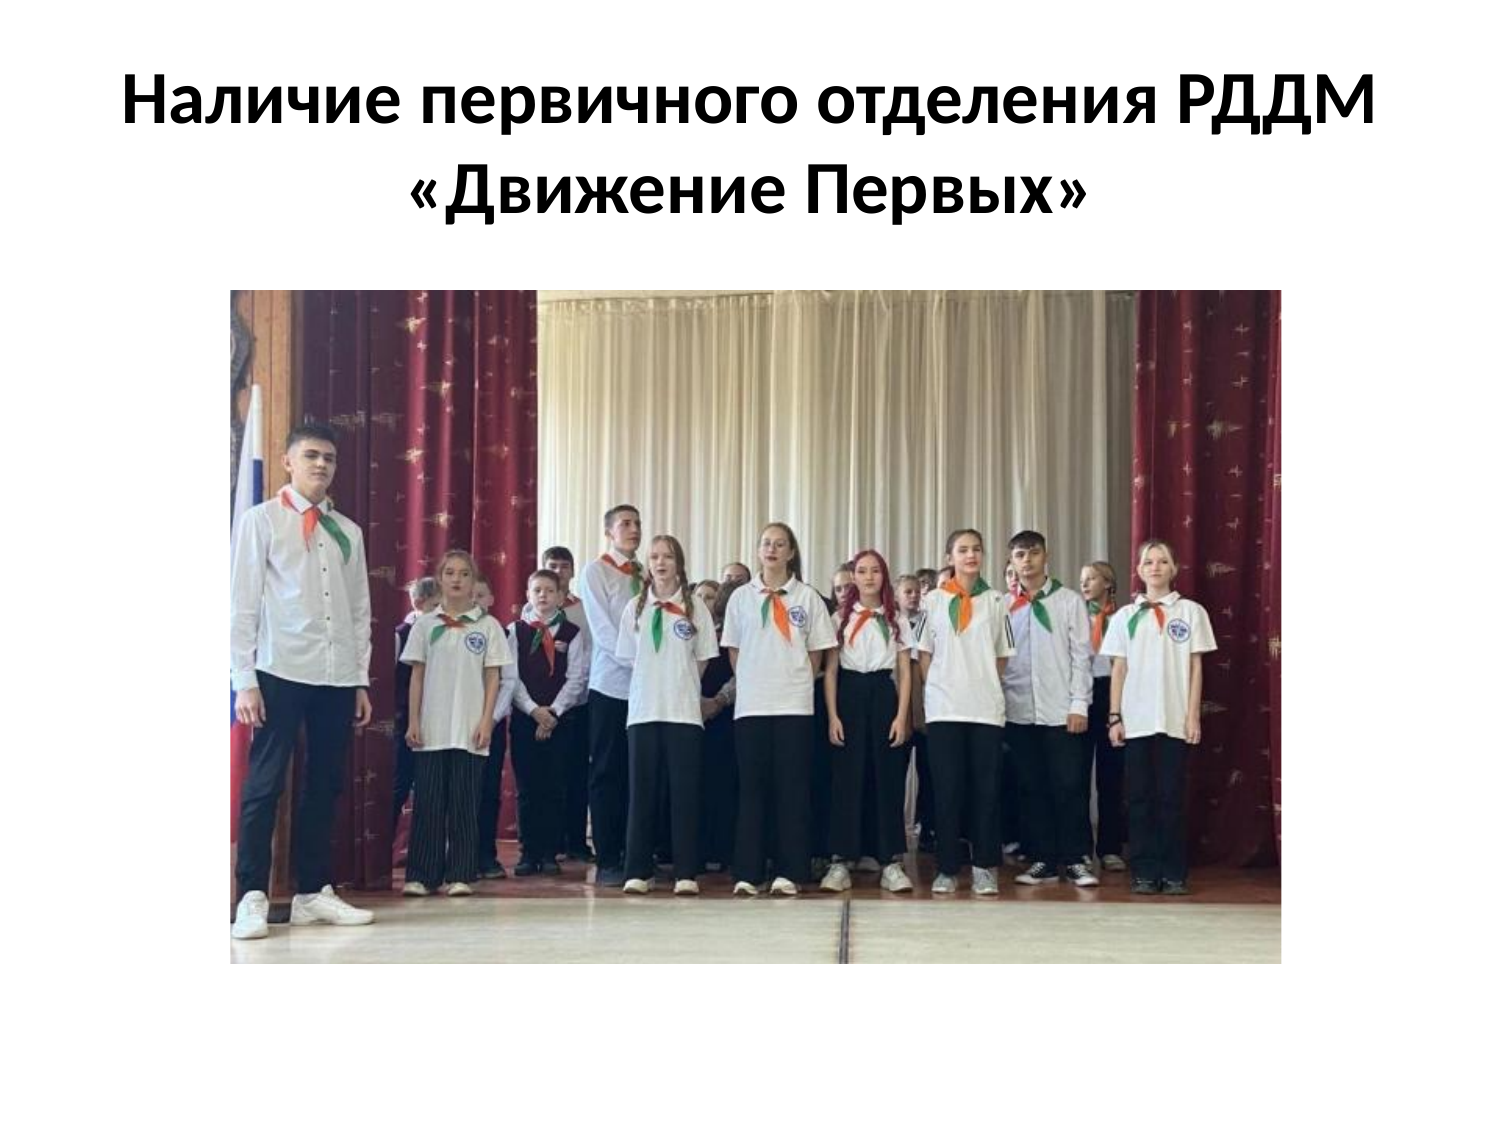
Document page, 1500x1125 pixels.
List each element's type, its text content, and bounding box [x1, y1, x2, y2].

title Наличие первичного отделения РДДМ «Движение Первых» [75, 45, 1425, 233]
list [229, 290, 1282, 964]
